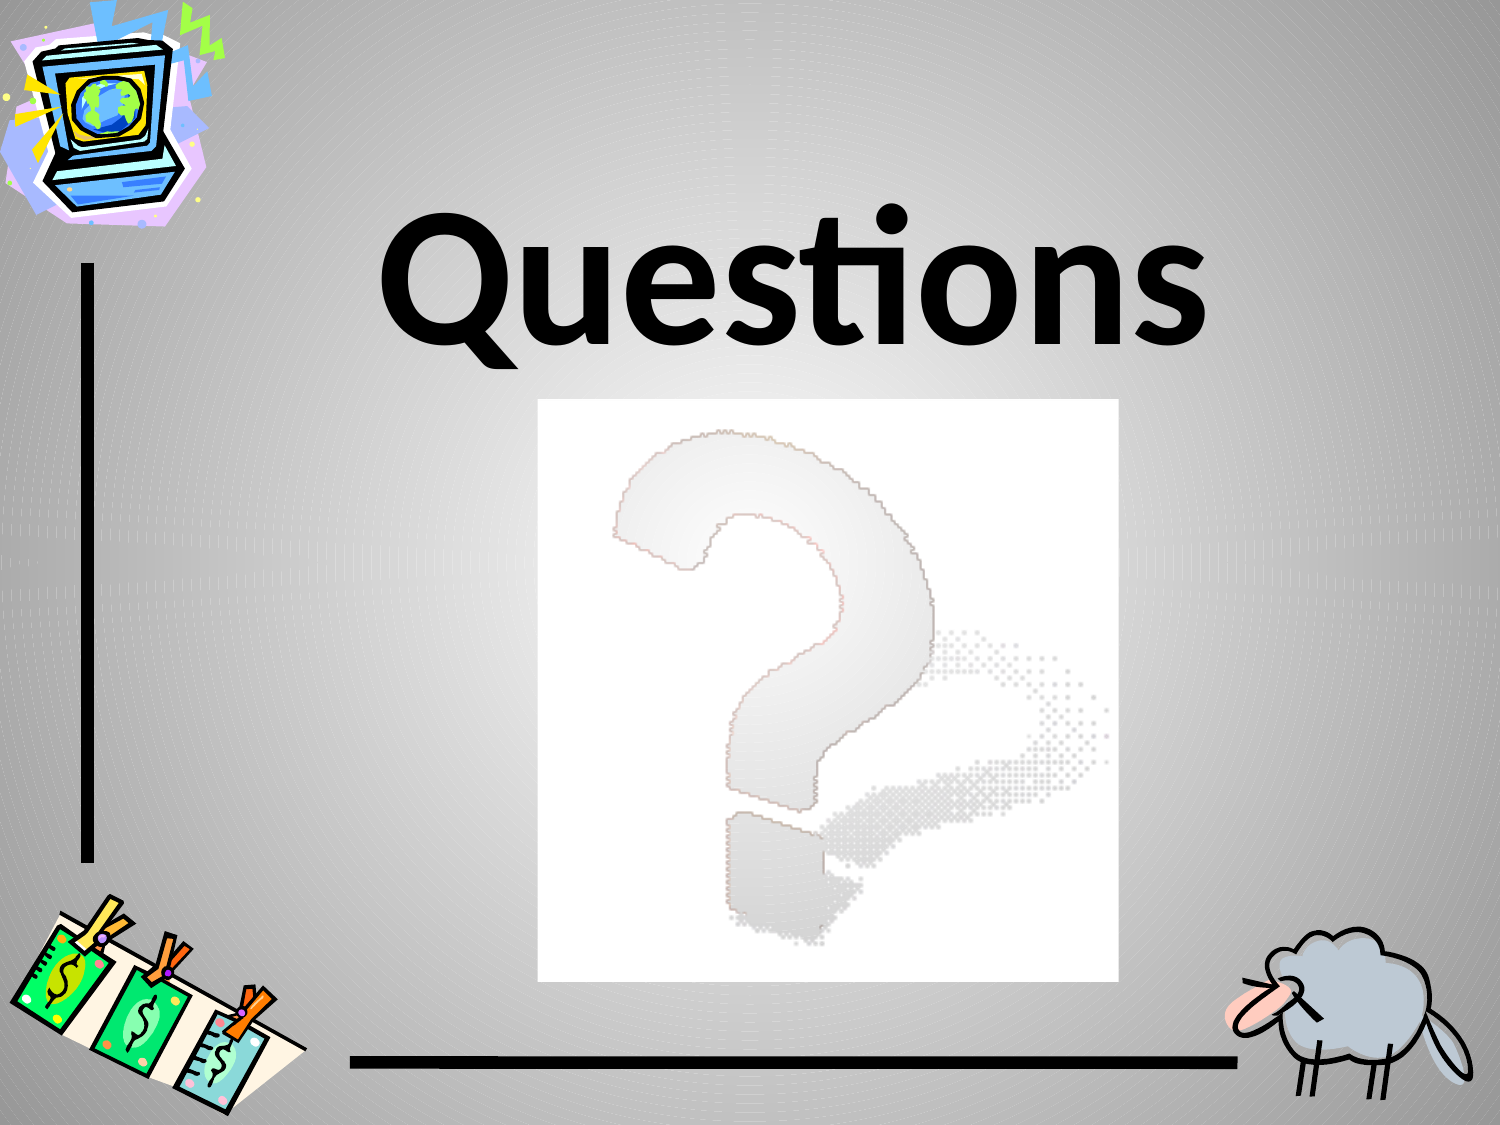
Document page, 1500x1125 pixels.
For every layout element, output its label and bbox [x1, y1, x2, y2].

picture [537, 399, 1120, 982]
text_box [0, 0, 1476, 1102]
